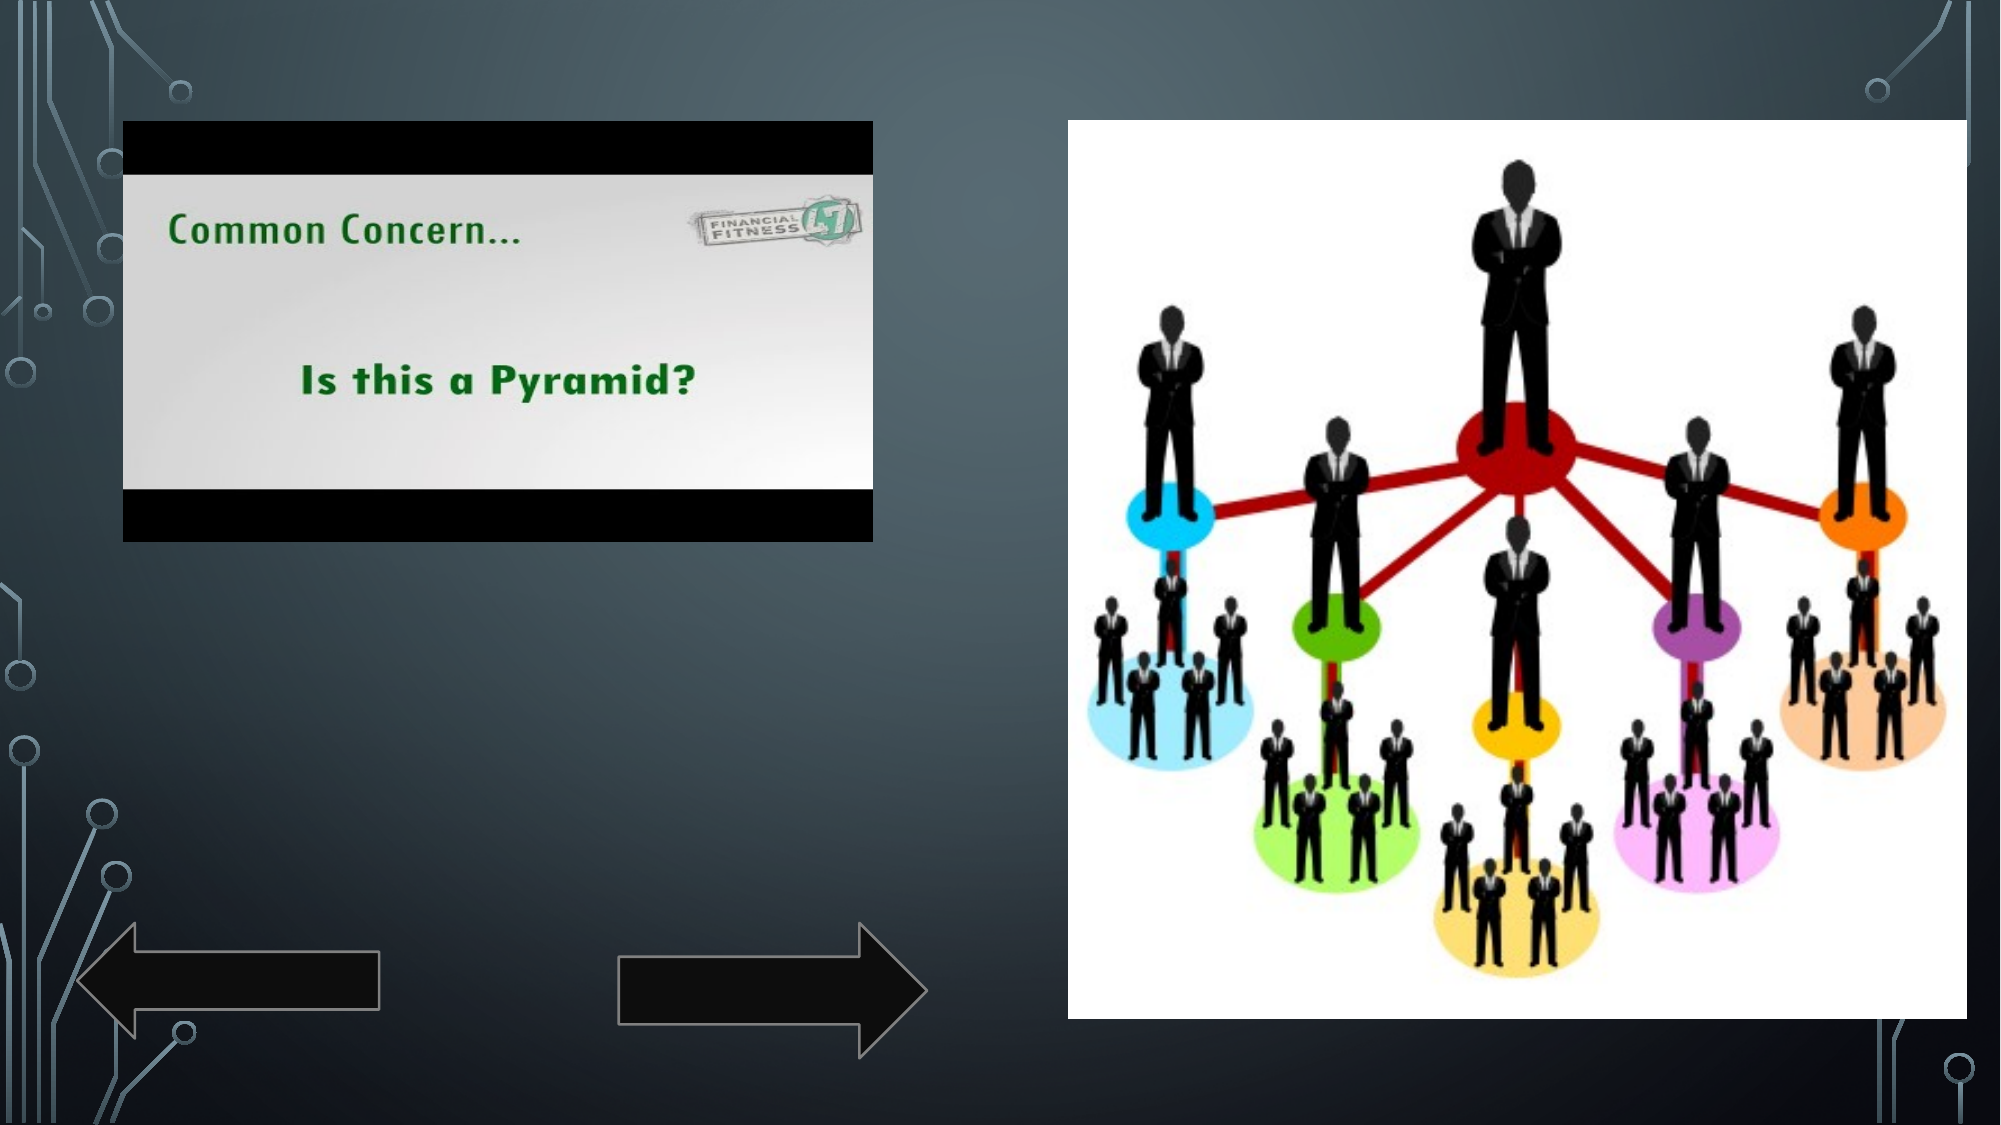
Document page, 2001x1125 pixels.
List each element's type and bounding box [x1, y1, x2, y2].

text_box [76, 921, 381, 1040]
text_box [122, 120, 874, 543]
picture [1068, 120, 1967, 1019]
text_box [617, 921, 929, 1060]
